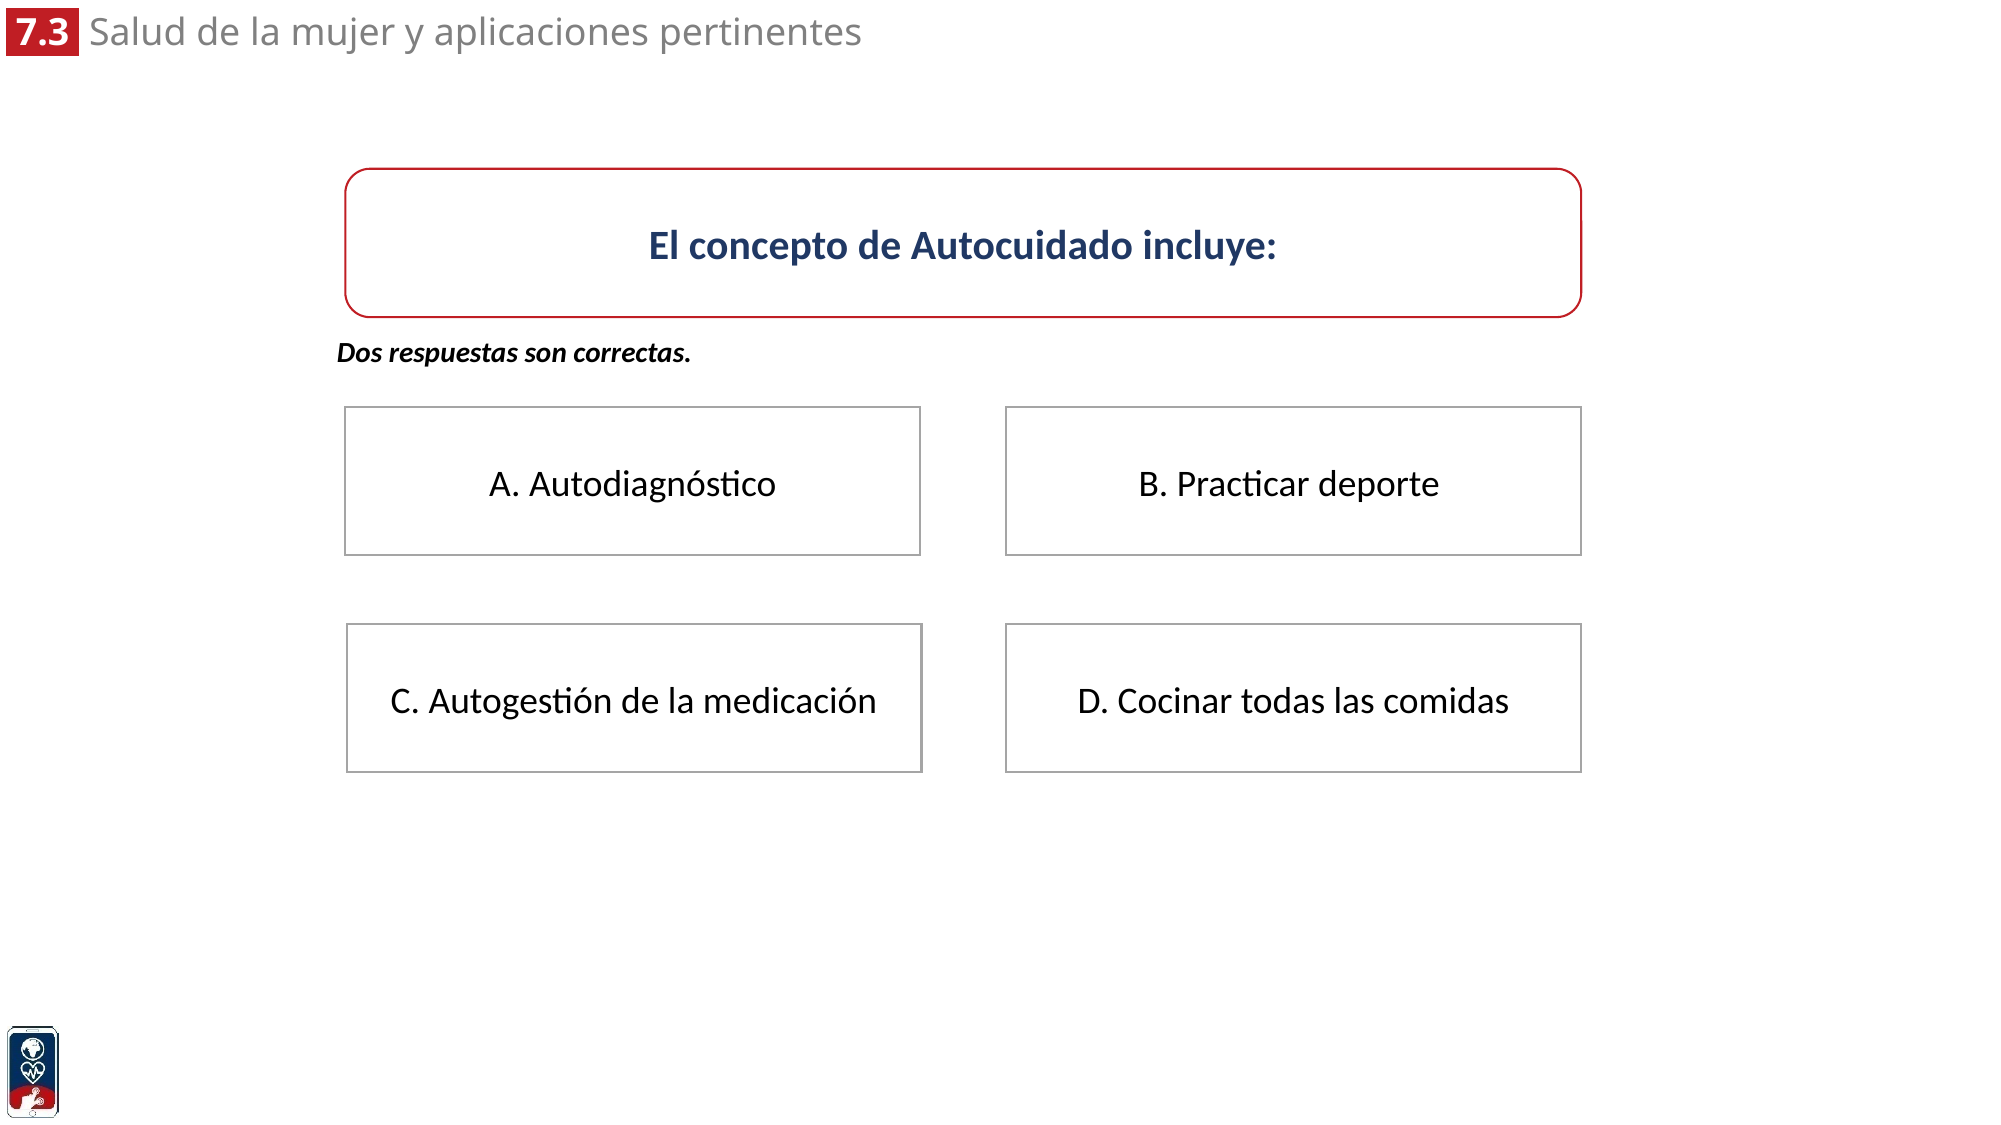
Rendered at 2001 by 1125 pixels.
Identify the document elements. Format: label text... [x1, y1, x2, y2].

text_box D. Cocinar todas las comidas [1005, 623, 1582, 773]
picture [7, 1026, 59, 1118]
text_box B. Practicar deporte [1005, 406, 1582, 556]
text_box A. Autodiagnóstico [344, 406, 921, 556]
text_box El concepto de Autocuidado incluye: [344, 167, 1583, 319]
text_box Dos respuestas son correctas. [322, 325, 707, 376]
text_box C. Autogestión de la medicación [346, 623, 923, 773]
